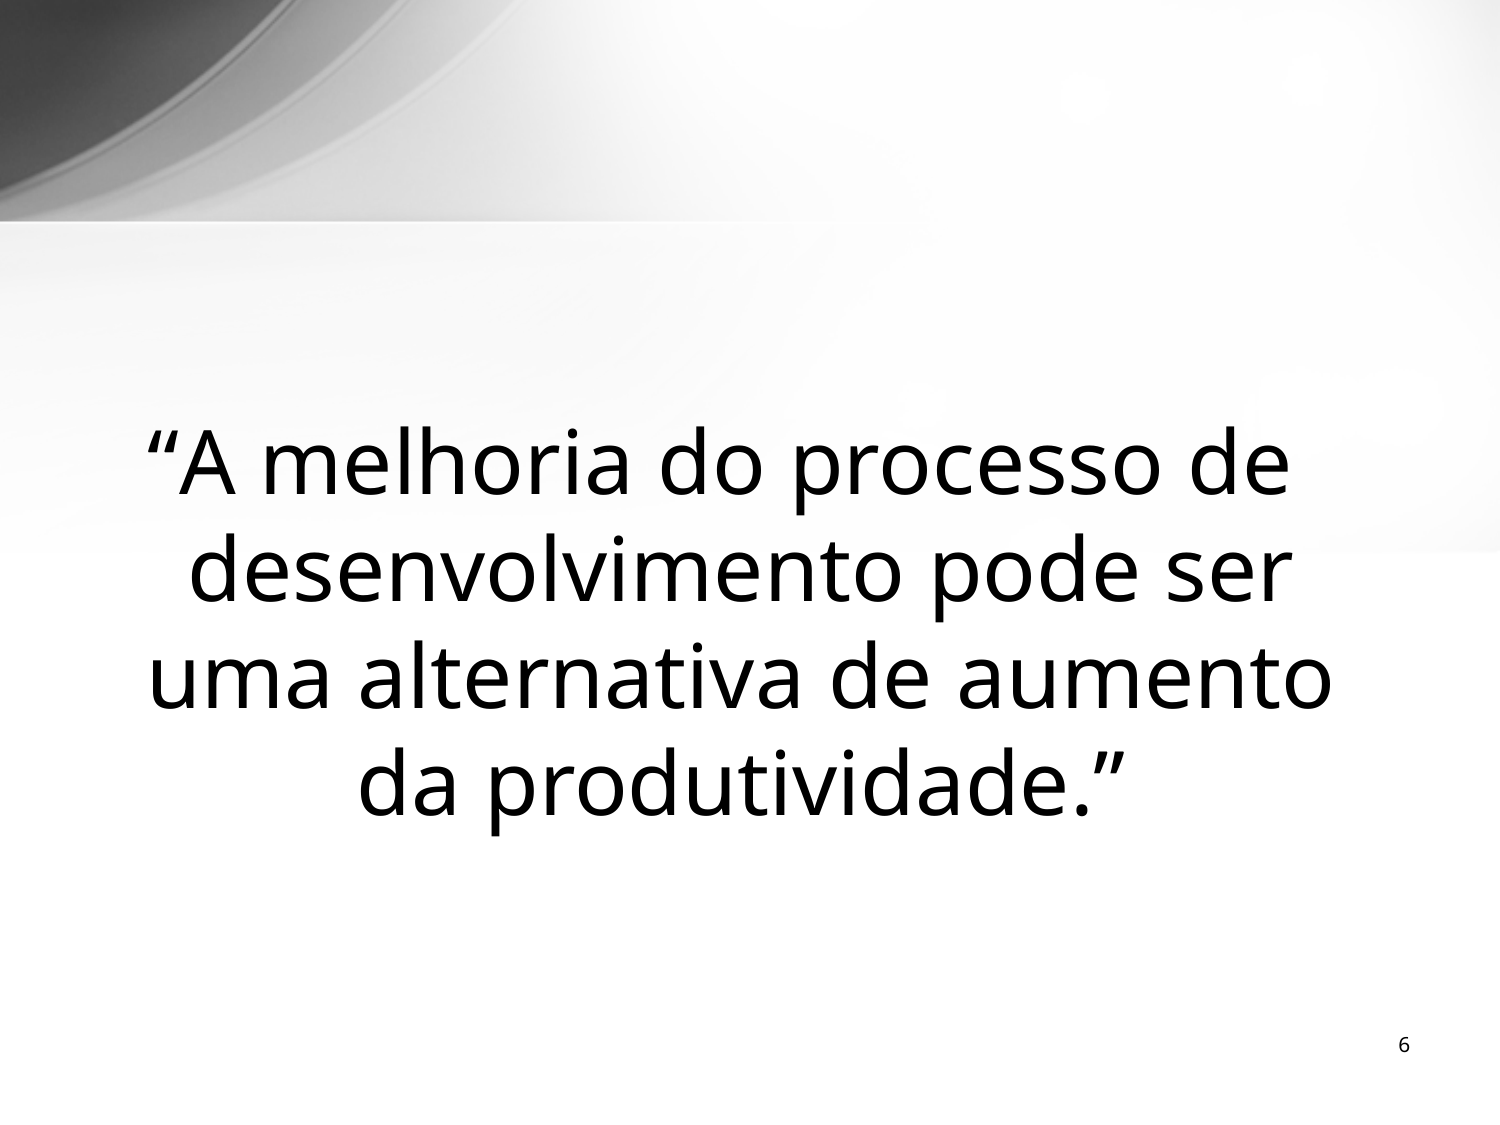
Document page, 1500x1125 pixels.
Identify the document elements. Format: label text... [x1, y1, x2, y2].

text_box “A melhoria do processo de desenvolvimento pode ser uma alternativa de aumento da produtividade.” [35, 398, 1407, 844]
slide_number 6 [1074, 1024, 1425, 1103]
picture [0, 0, 1500, 1125]
